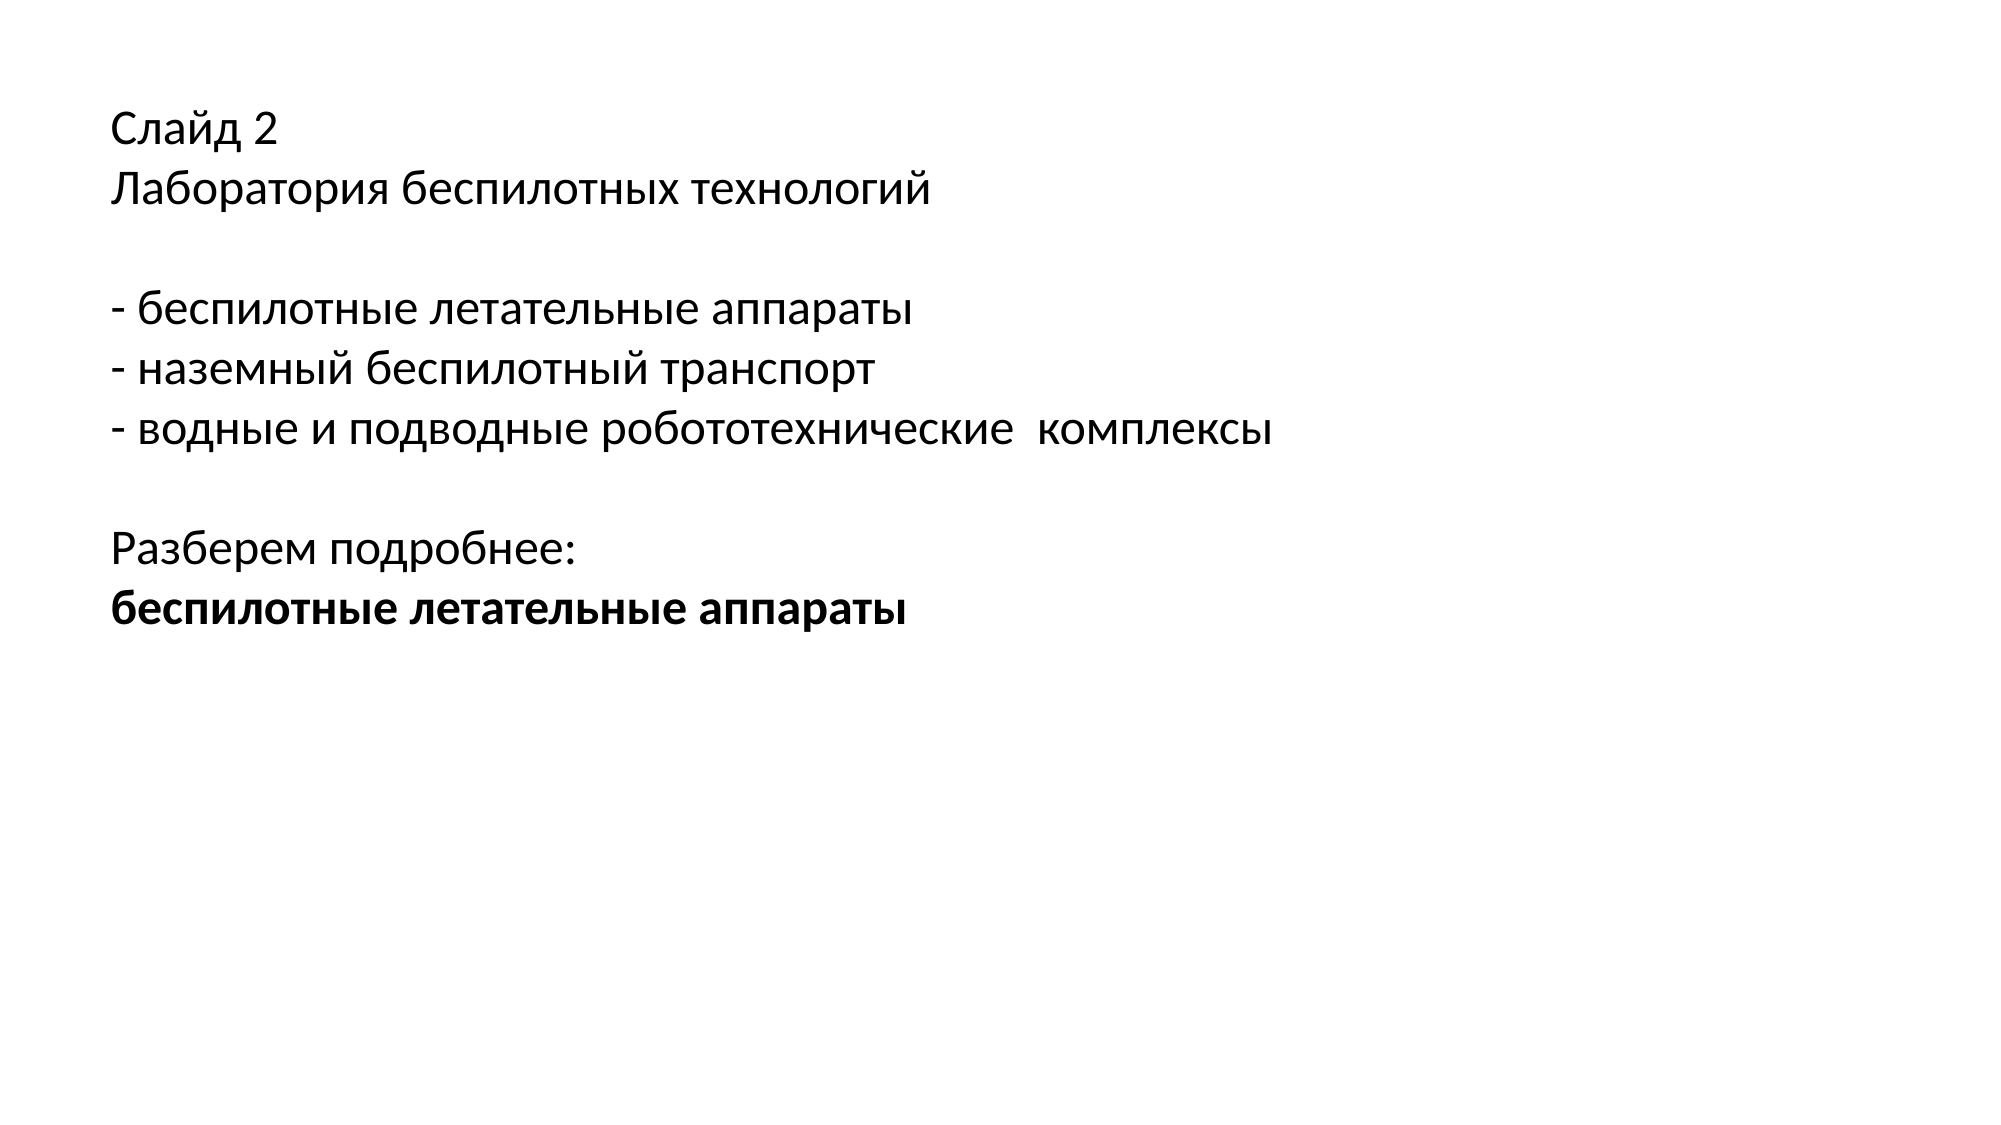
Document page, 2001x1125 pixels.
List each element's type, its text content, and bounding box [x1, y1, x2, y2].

text_box Слайд 2 Лаборатория беспилотных технологий - беспилотные летательные аппараты - наземный беспилотный транспорт - водные и подводные робототехнические комплексы Разберем подробнее: беспилотные летательные аппараты [95, 87, 1649, 748]
